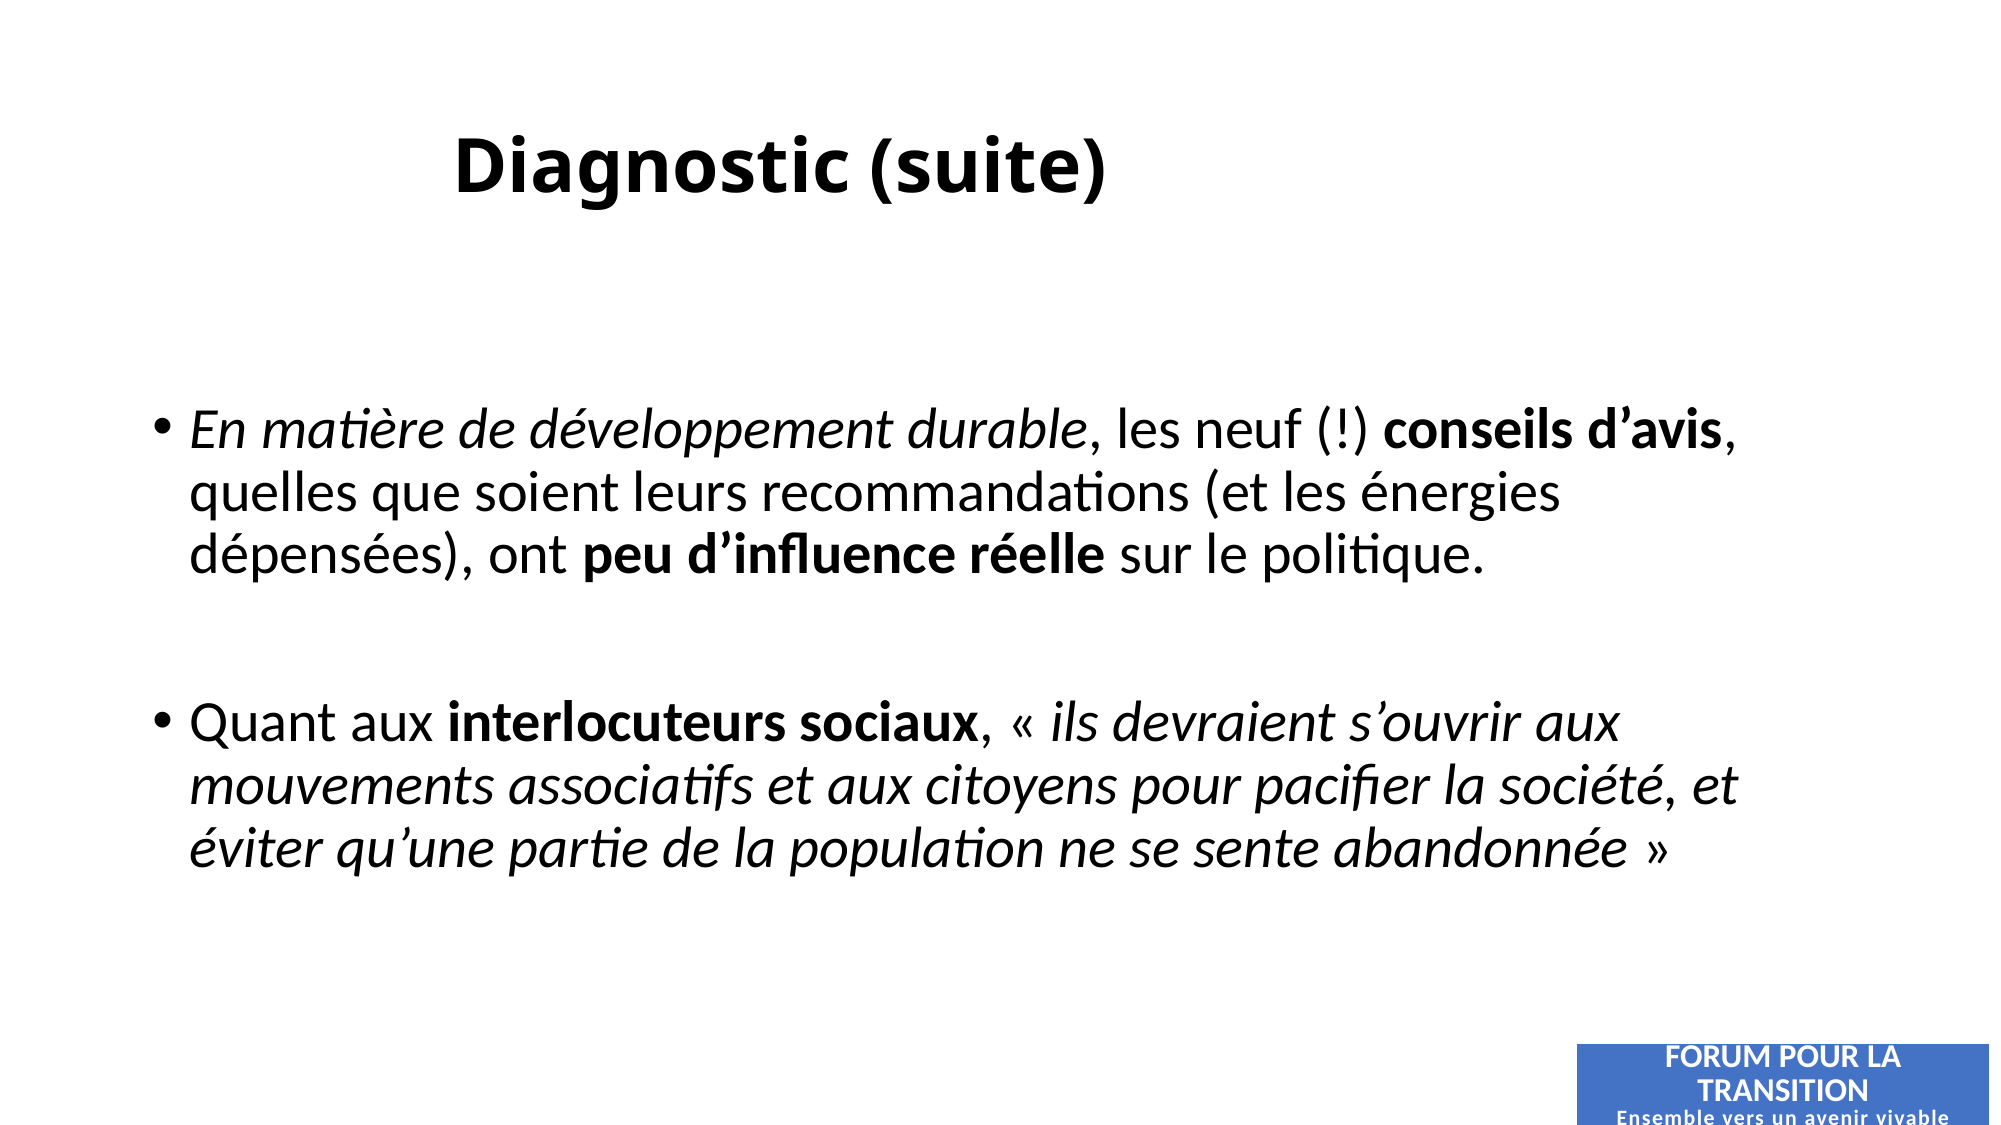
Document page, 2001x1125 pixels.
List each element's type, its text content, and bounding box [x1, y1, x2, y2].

list En matière de développement durable, les neuf (!) conseils d’avis, quelles que soient leurs recommandations (et les énergies dépensées), ont peu d’influence réelle sur le politique. Quant aux interlocuteurs sociaux, « ils devraient s’ouvrir aux mouvements associatifs et aux citoyens pour pacifier la société, et éviter qu’une partie de la population ne se sente abandonnée » [137, 299, 1863, 1014]
title Diagnostic (suite) [137, 59, 1863, 278]
